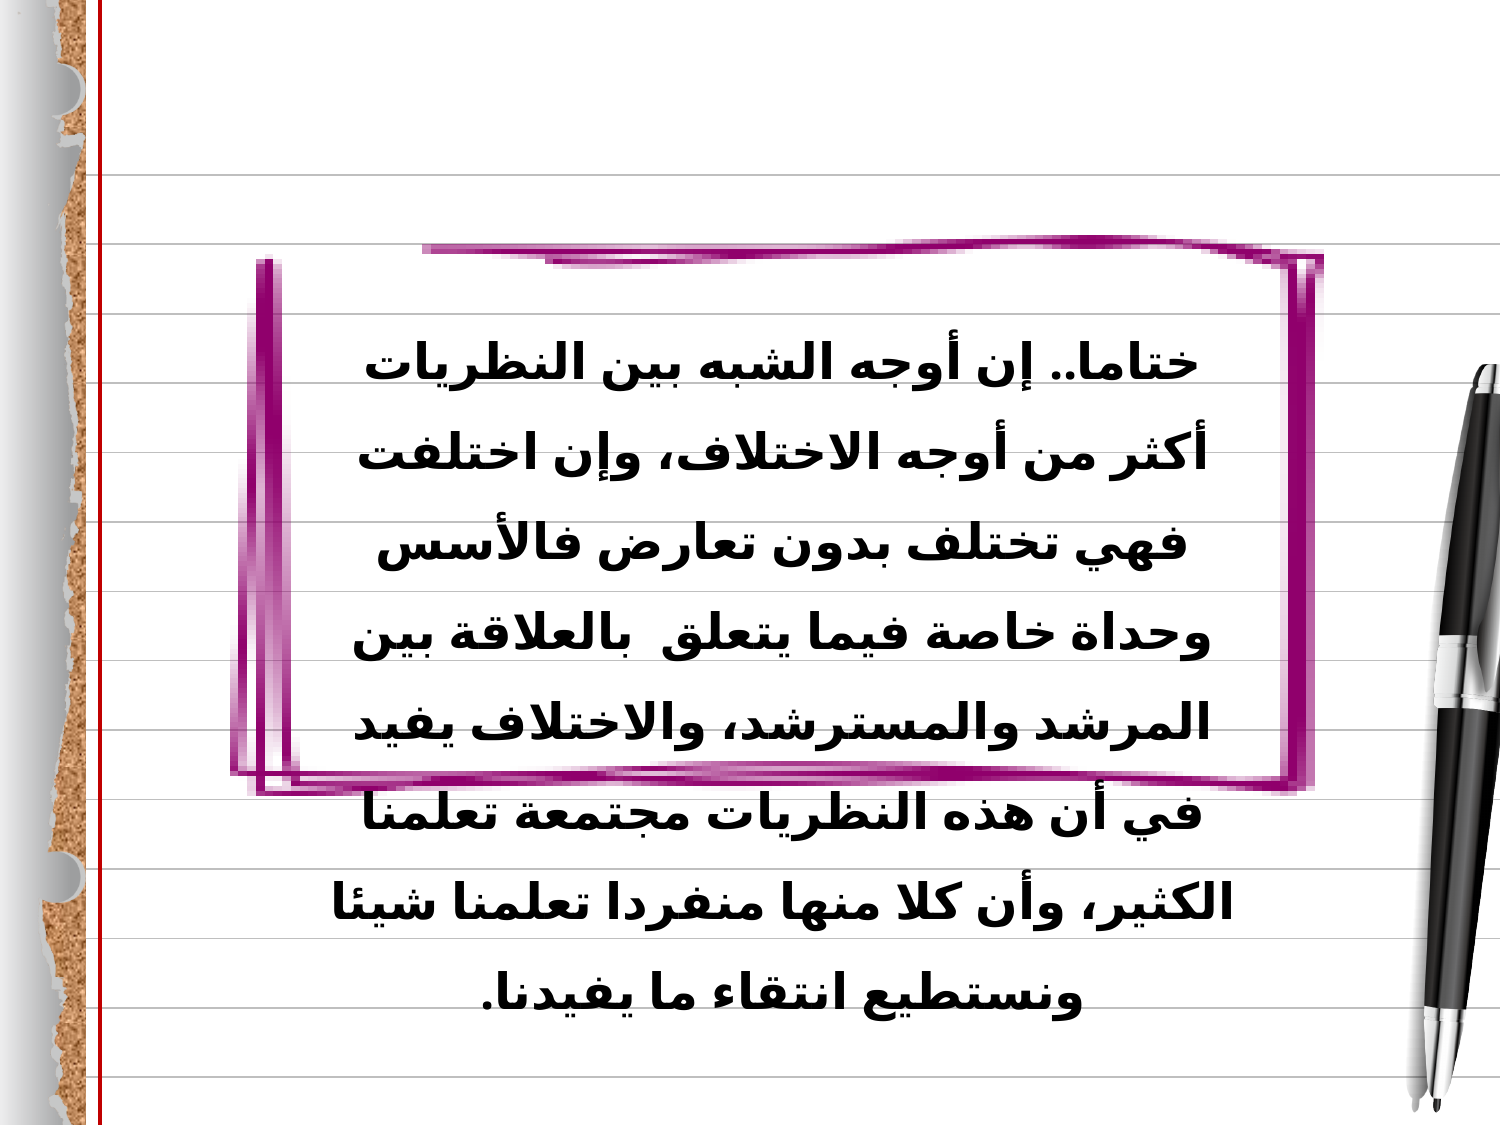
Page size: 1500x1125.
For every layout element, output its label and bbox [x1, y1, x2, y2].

text_box [90, 174, 95, 1078]
picture [1404, 363, 1500, 1113]
picture [229, 234, 1324, 796]
picture [0, 0, 87, 1125]
text_box [104, 174, 1500, 1078]
